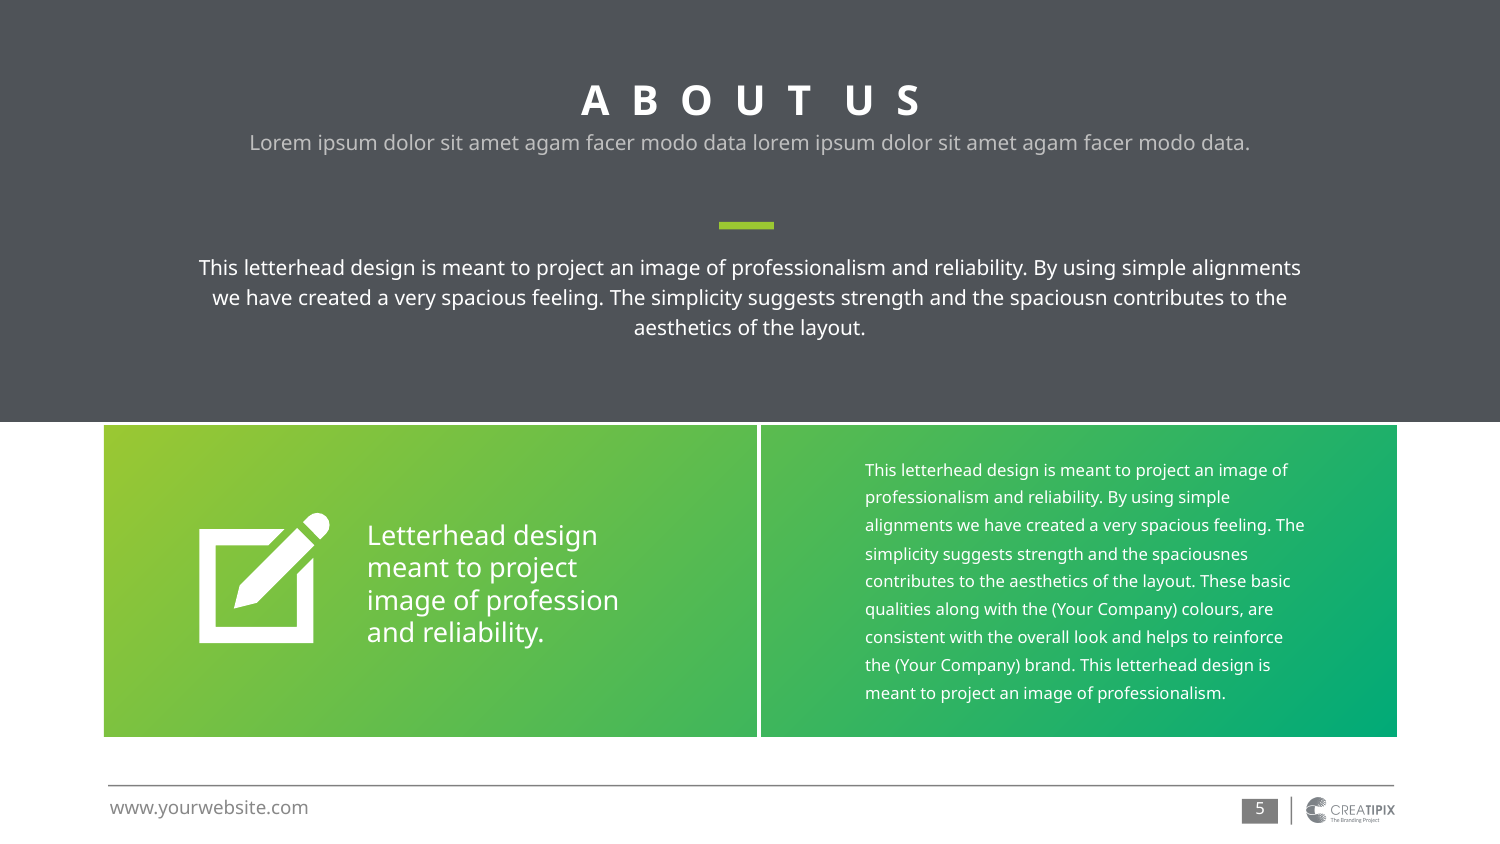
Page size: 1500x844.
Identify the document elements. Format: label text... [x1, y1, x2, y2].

picture [1306, 797, 1395, 823]
text_box [103, 430, 754, 737]
text_box This letterhead design is meant to project an image of professionalism and reliability. By using simple alignments we have created a very spacious feeling. The simplicity suggests strength and the spaciousnes contributes to the aesthetics of the layout. These basic qualities along with the (Your Company) colours, are consistent with the overall look and helps to reinforce the (Your Company) brand. This letterhead design is meant to project an image of professionalism. [865, 472, 1311, 682]
text_box [233, 527, 315, 609]
picture [0, 0, 1500, 423]
text_box [764, 430, 1397, 737]
footer www.yourwebsite.com [94, 794, 455, 819]
text_box Letterhead design meant to project image of profession and reliability. [366, 504, 649, 663]
text_box [199, 529, 314, 644]
text_box [302, 512, 330, 540]
slide_number ‹#› [1235, 792, 1286, 827]
